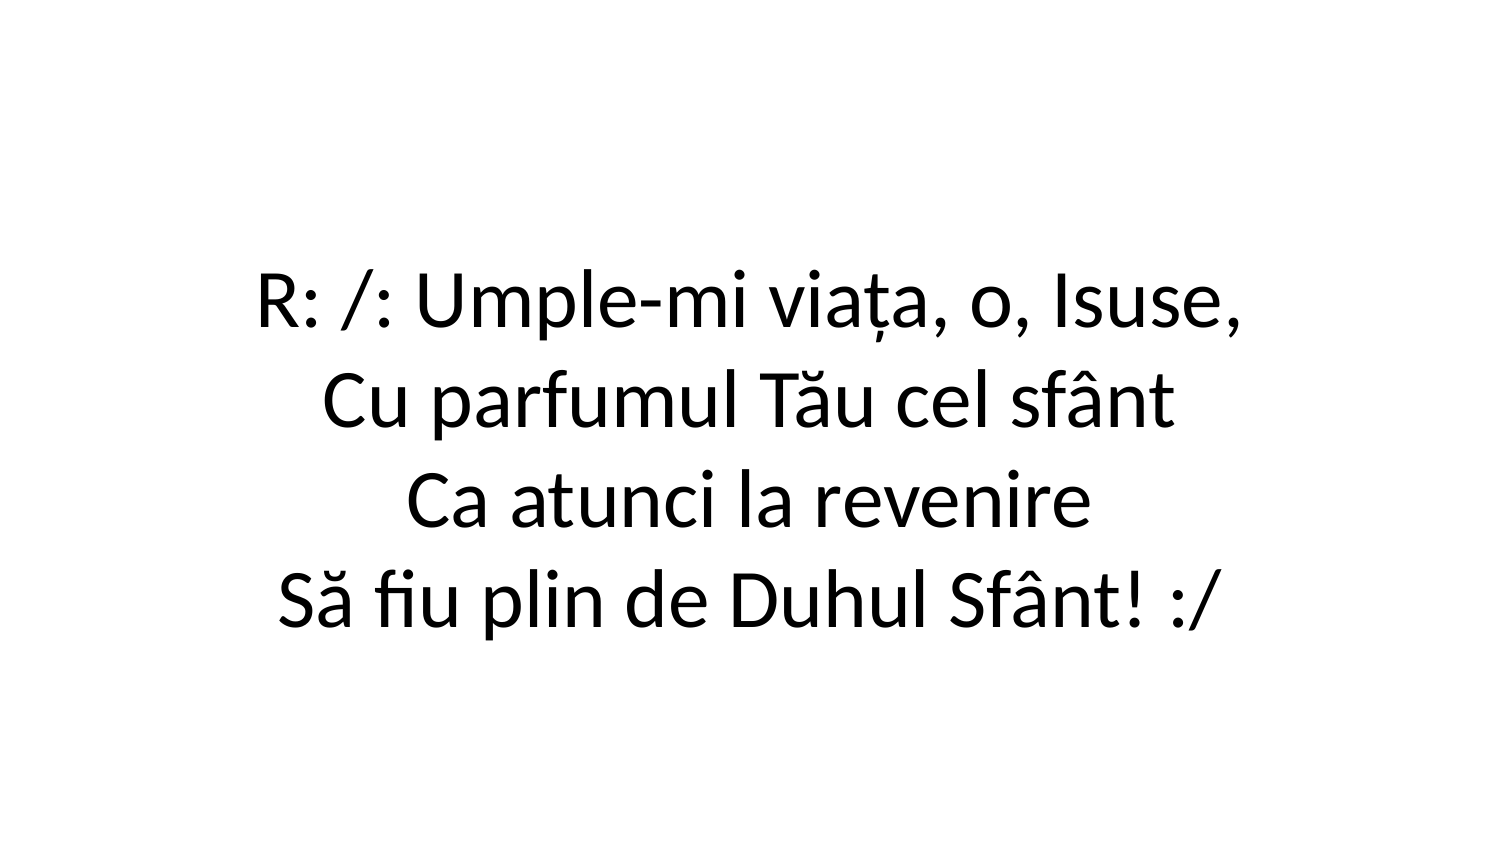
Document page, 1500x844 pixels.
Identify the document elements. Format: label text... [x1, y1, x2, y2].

text_box R: /: Umple-mi viața, o, Isuse, Cu parfumul Tău cel sfânt Ca atunci la revenire Să fiu plin de Duhul Sfânt! :/ [240, 192, 1260, 652]
